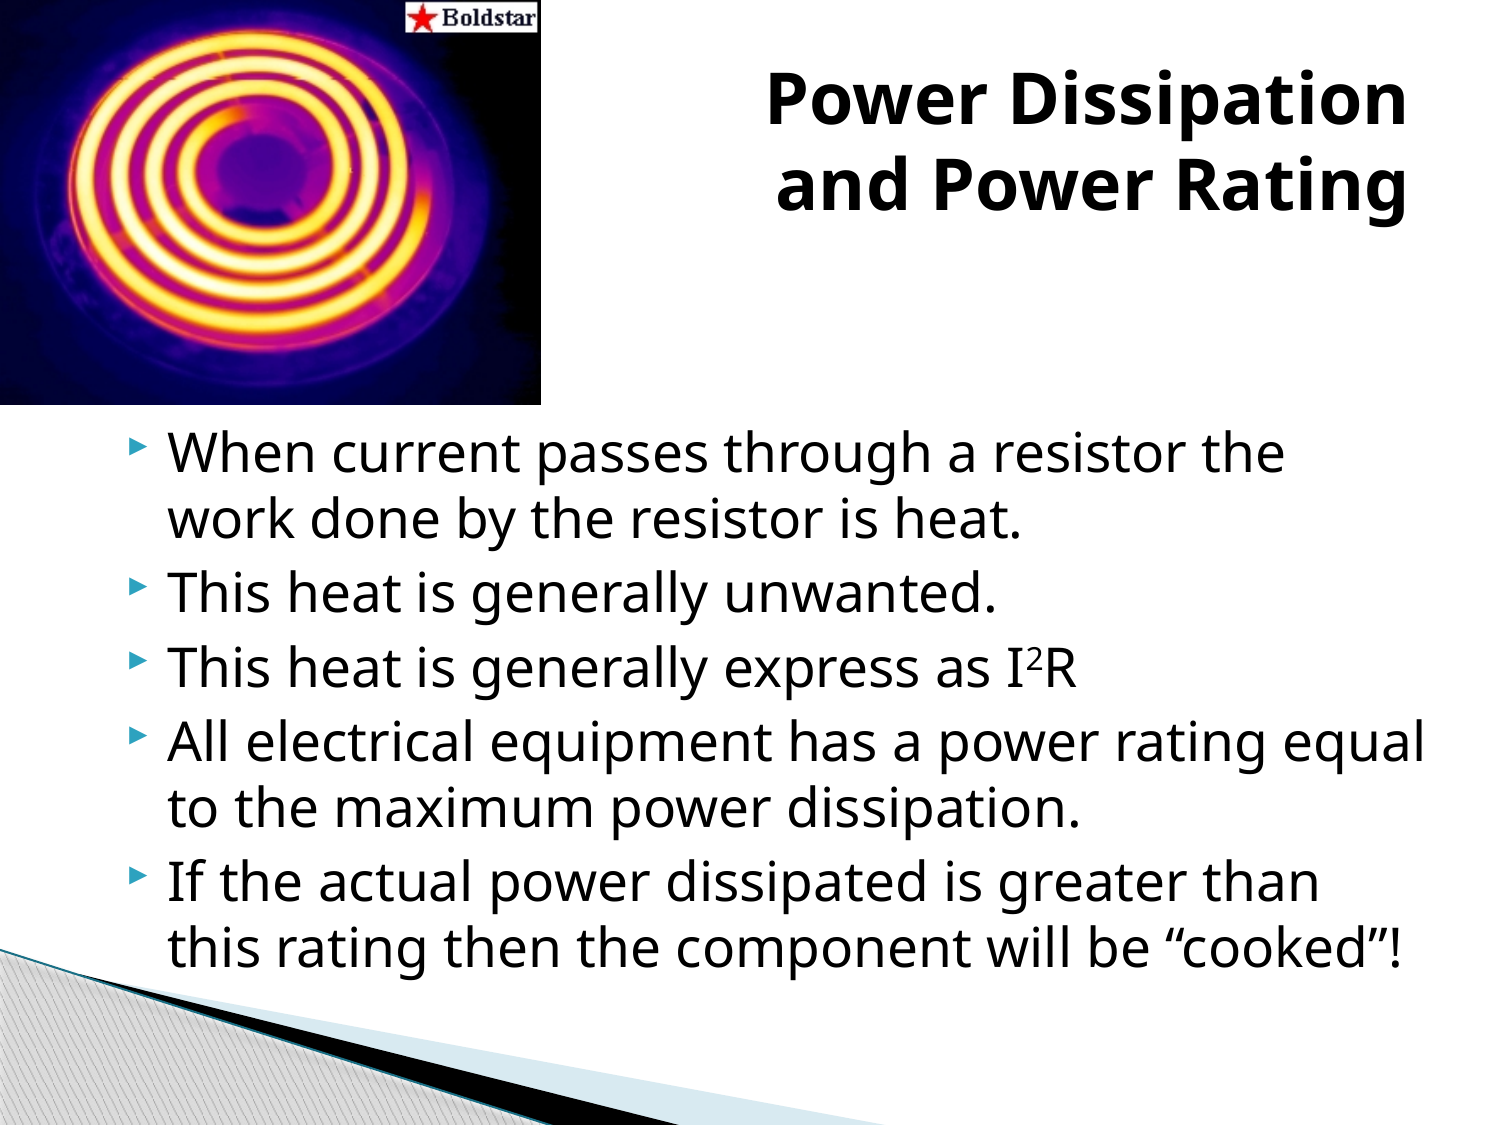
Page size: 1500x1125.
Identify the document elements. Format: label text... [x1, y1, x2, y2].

title Power Dissipation and Power Rating [547, 45, 1425, 233]
picture [0, 0, 541, 406]
list When current passes through a resistor the work done by the resistor is heat. This heat is generally unwanted. This heat is generally express as I2R All electrical equipment has a power rating equal to the maximum power dissipation. If the actual power dissipated is greater than this rating then the component will be “cooked”! [93, 410, 1444, 1012]
